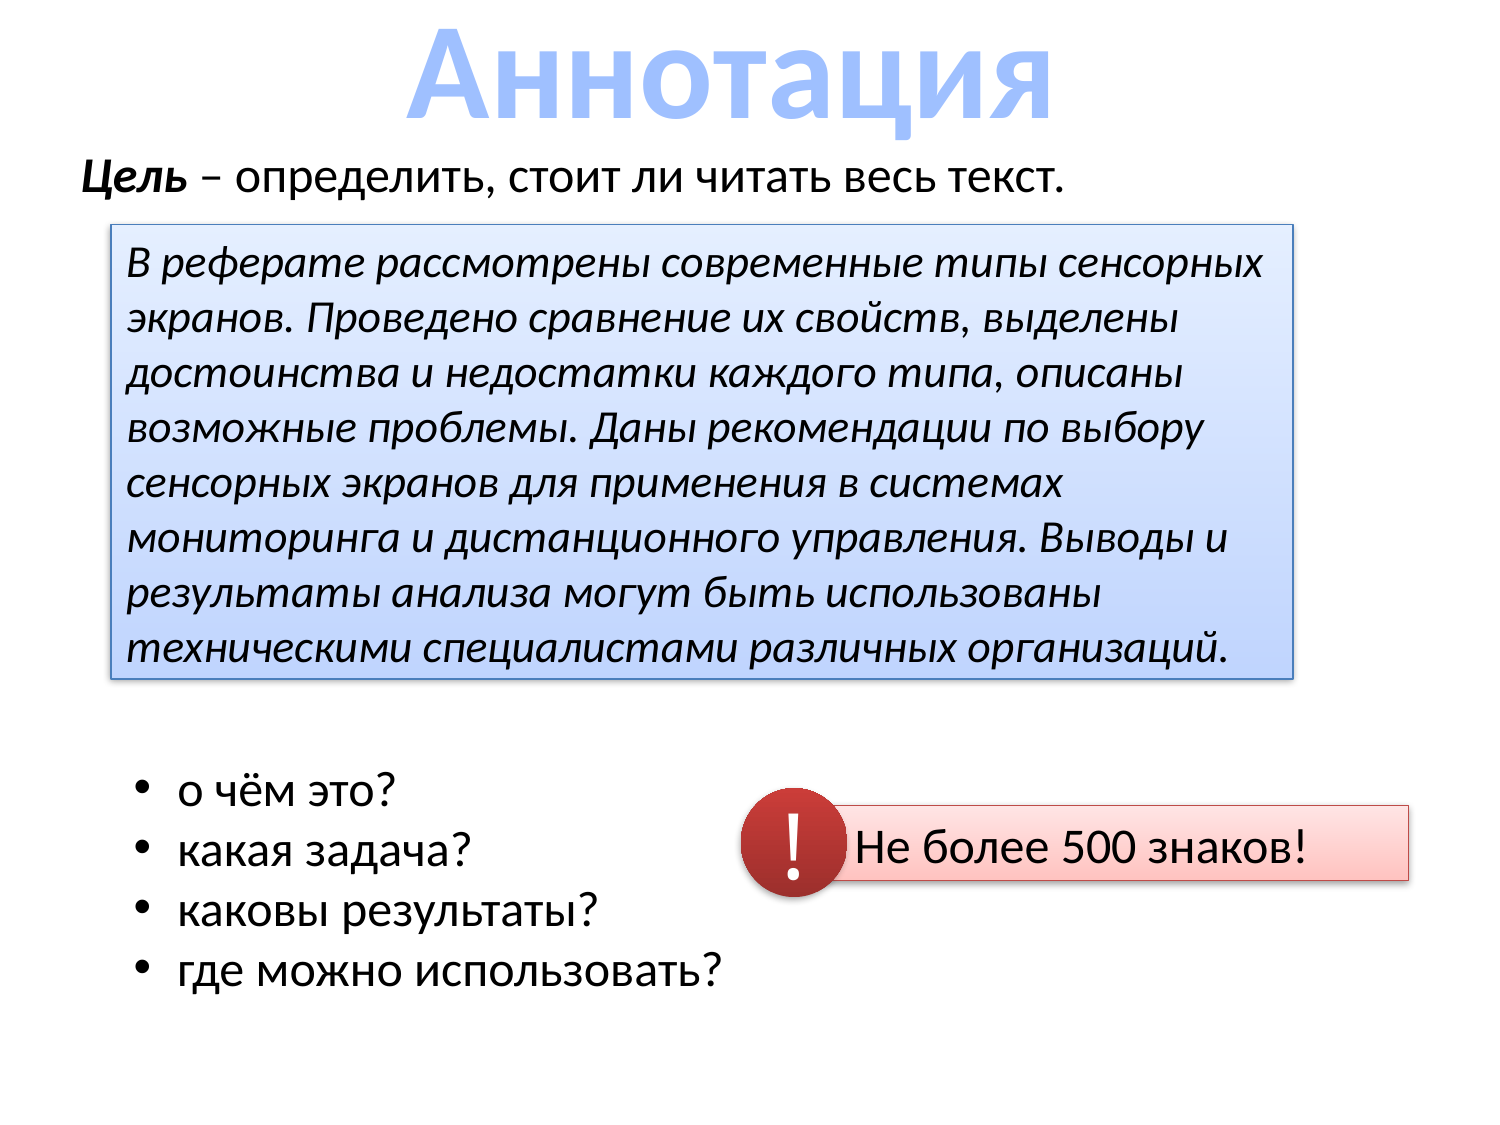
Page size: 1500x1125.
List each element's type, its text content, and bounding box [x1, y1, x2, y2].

text_box о чём это? какая задача? каковы результаты? где можно использовать? [118, 748, 1104, 1004]
text_box В реферате рассмотрены современные типы сенсорных экранов. Проведено сравнение их свойств, выделены достоинства и недостатки каждого типа, описаны возможные проблемы. Даны рекомендации по выбору сенсорных экранов для применения в системах мониторинга и дистанционного управления. Выводы и результаты анализа могут быть использованы техническими специалистами различных организаций. [110, 224, 1294, 680]
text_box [740, 788, 1410, 898]
text_box Цель – определить, стоит ли читать весь текст. [65, 135, 1449, 211]
title Аннотация [0, 0, 1465, 127]
